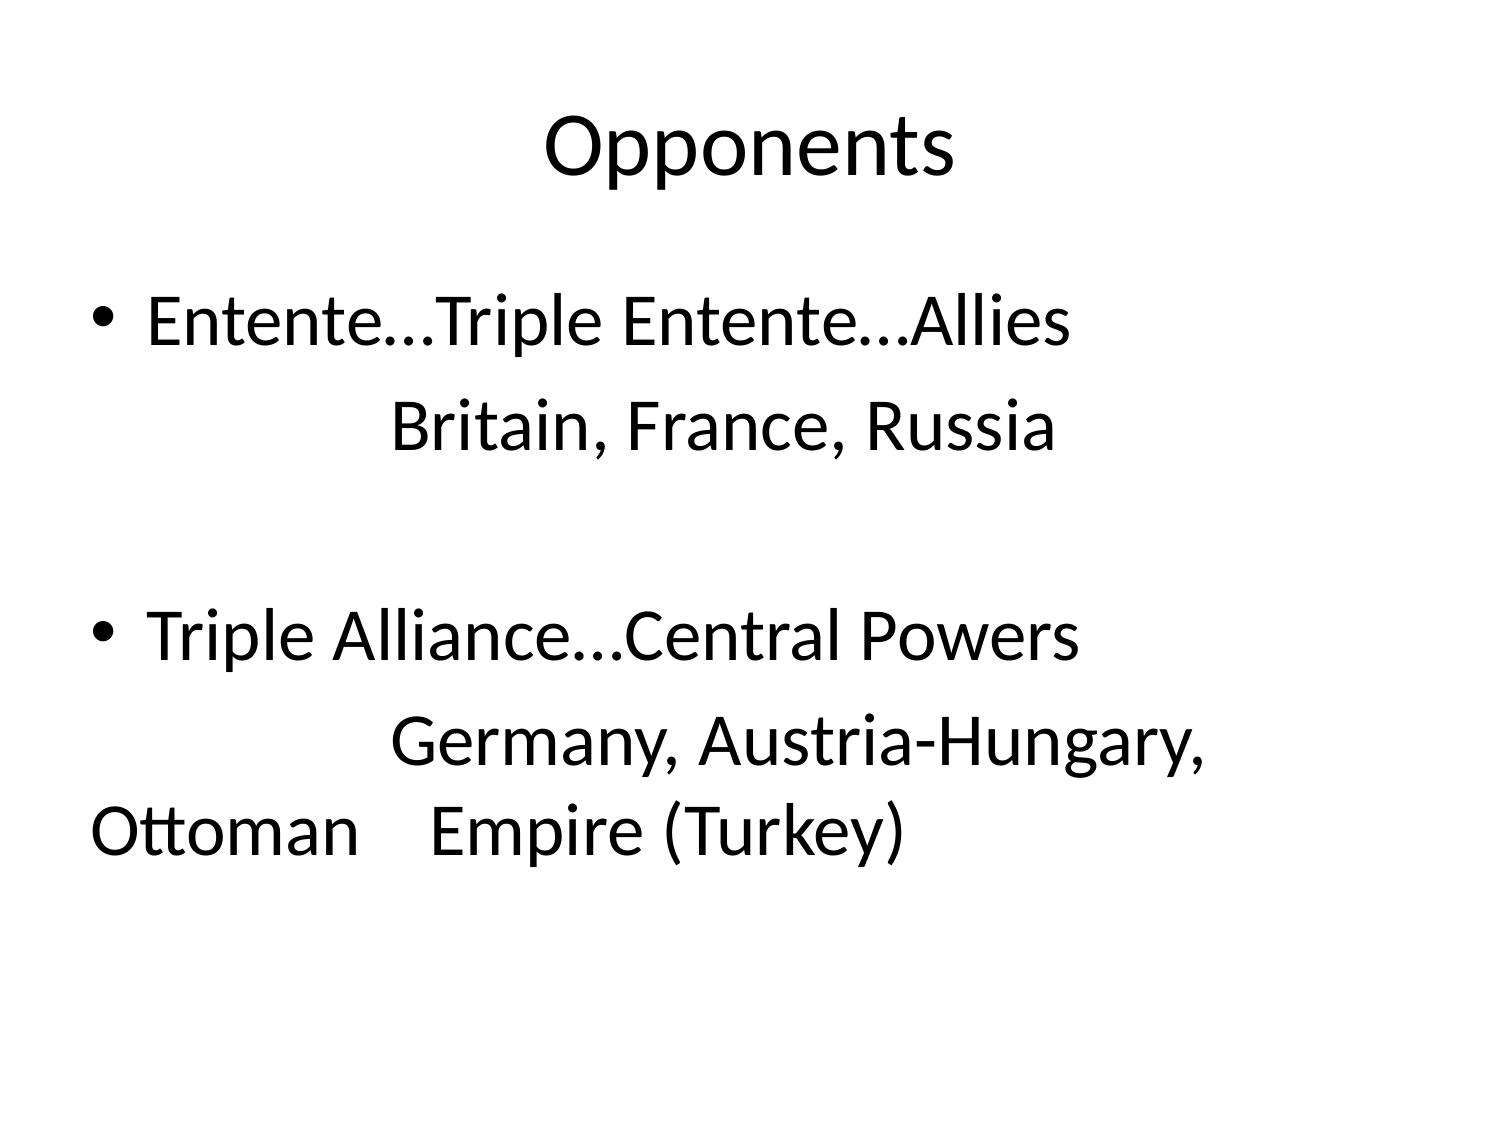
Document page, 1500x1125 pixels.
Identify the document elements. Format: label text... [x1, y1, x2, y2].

title Opponents [75, 45, 1425, 233]
list Entente…Triple Entente…Allies Britain, France, Russia Triple Alliance…Central Powers Germany, Austria-Hungary, Ottoman Empire (Turkey) [75, 262, 1425, 1005]
